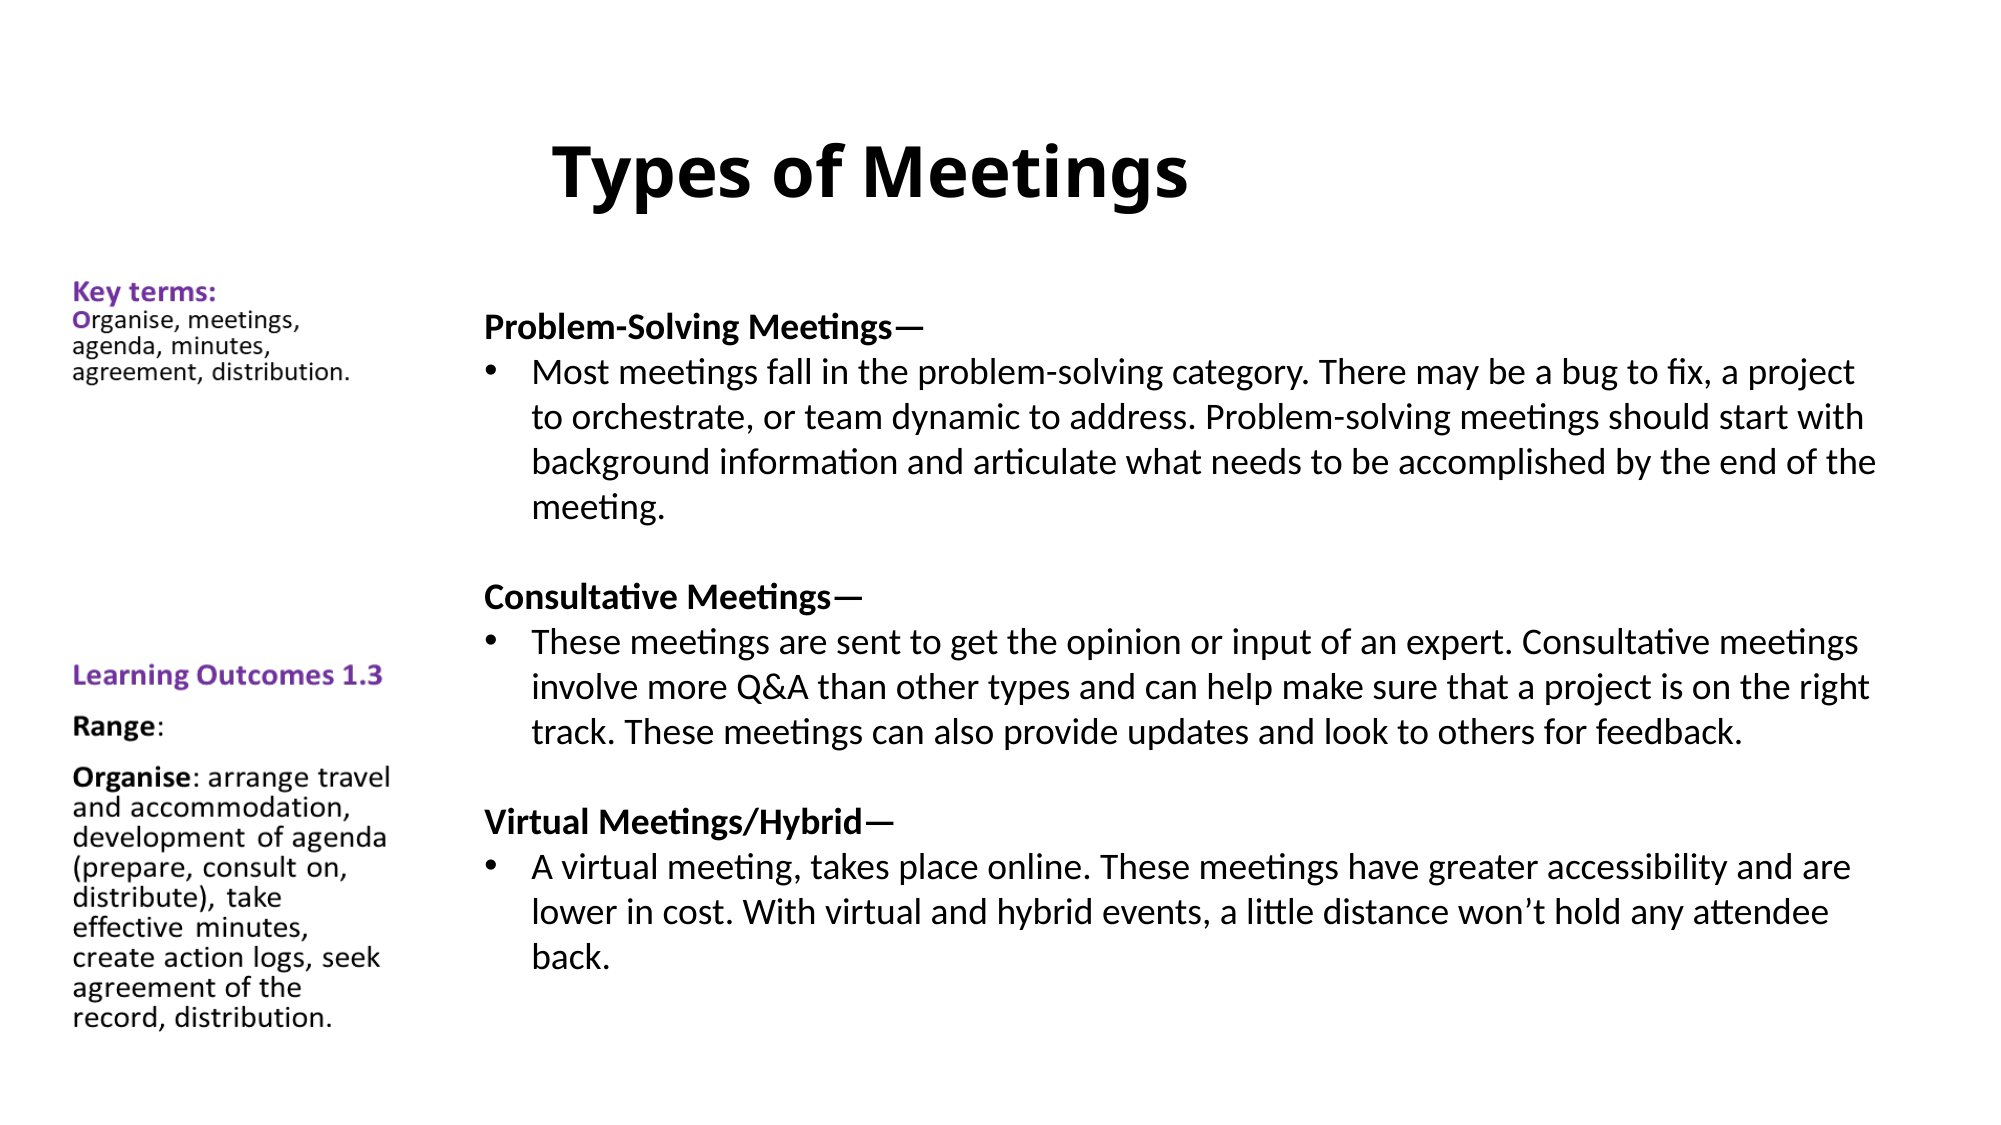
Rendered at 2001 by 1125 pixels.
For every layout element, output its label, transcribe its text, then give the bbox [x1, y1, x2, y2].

text_box Types of Meetings [536, 128, 1494, 283]
text_box Problem-Solving Meetings— Most meetings fall in the problem-solving category. There may be a bug to fix, a project to orchestrate, or team dynamic to address. Problem-solving meetings should start with background information and articulate what needs to be accomplished by the end of the meeting. Consultative Meetings— These meetings are sent to get the opinion or input of an expert. Consultative meetings involve more Q&A than other types and can help make sure that a project is on the right track. These meetings can also provide updates and look to others for feedback. Virtual Meetings/Hybrid— A virtual meeting, takes place online. These meetings have greater accessibility and are lower in cost. With virtual and hybrid events, a little distance won’t hold any attendee back. [469, 294, 1898, 1030]
picture [52, 169, 419, 1101]
